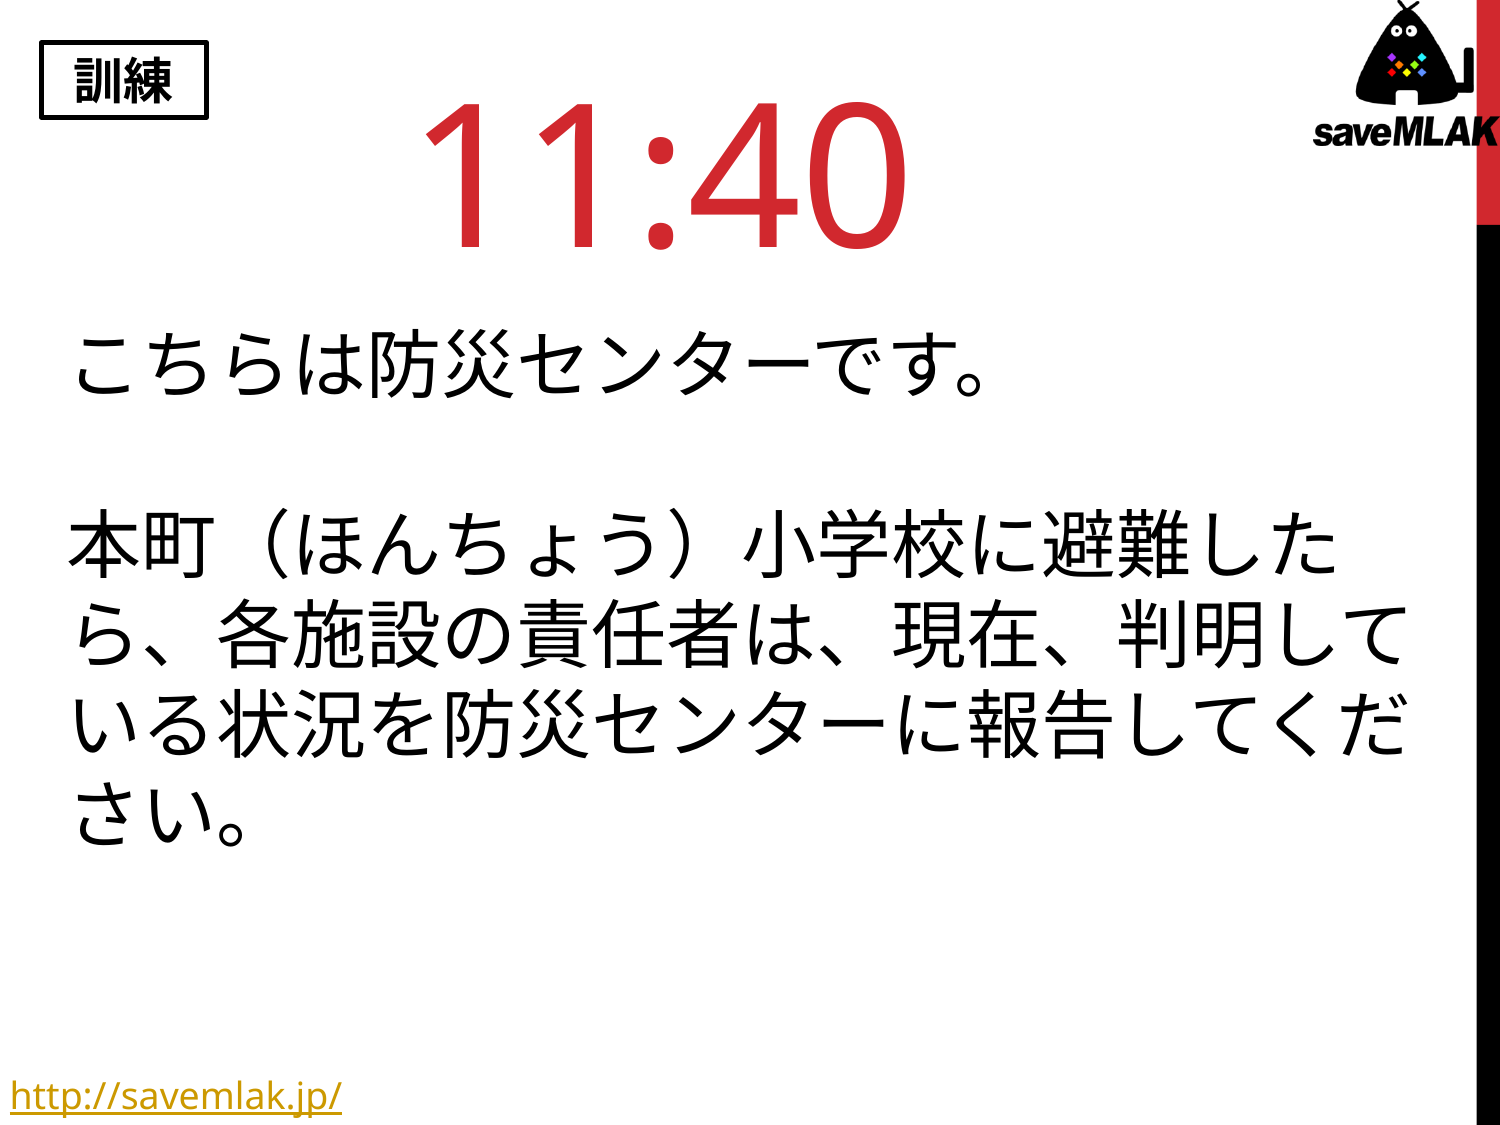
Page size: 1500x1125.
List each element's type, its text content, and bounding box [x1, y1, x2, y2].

text_box 訓練 [41, 42, 207, 118]
picture [1313, 0, 1500, 146]
text_box 11:40 [42, 40, 1281, 114]
text_box こちらは防災センターです。 本町（ほんちょう）小学校に避難したら、各施設の責任者は、現在、判明している状況を防災センターに報告してください。 [28, 310, 1453, 866]
text_box http://savemlak.jp/ [0, 1064, 358, 1125]
